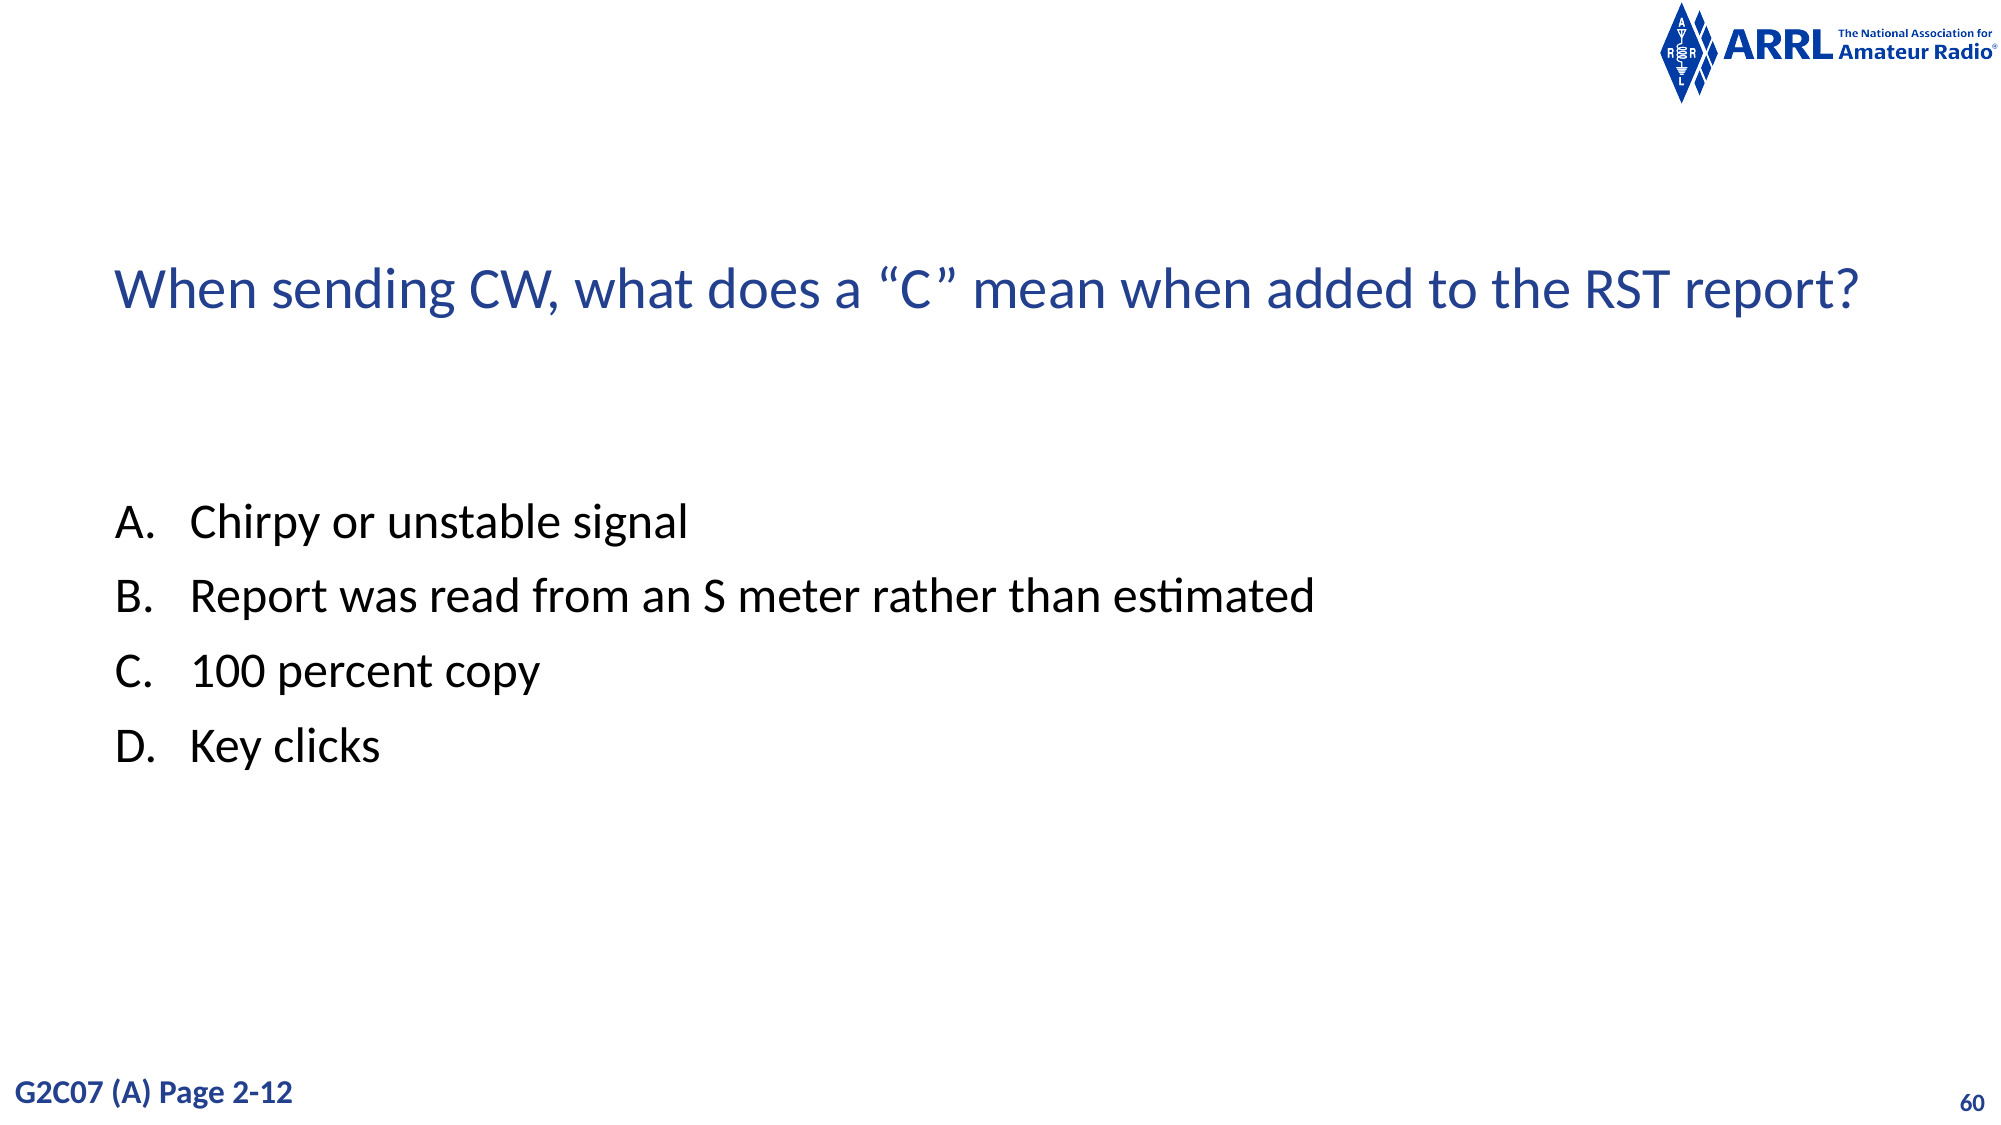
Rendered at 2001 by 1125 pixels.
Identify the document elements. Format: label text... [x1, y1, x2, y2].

title When sending CW, what does a “C” mean when added to the RST report? [99, 249, 1900, 388]
text_box 60 [1899, 1079, 2000, 1125]
picture [1658, 0, 1999, 106]
list Chirpy or unstable signal Report was read from an S meter rather than estimated 100 percent copy Key clicks [99, 487, 1900, 1005]
text_box G2C07 (A) Page 2-12 [0, 1062, 1313, 1118]
